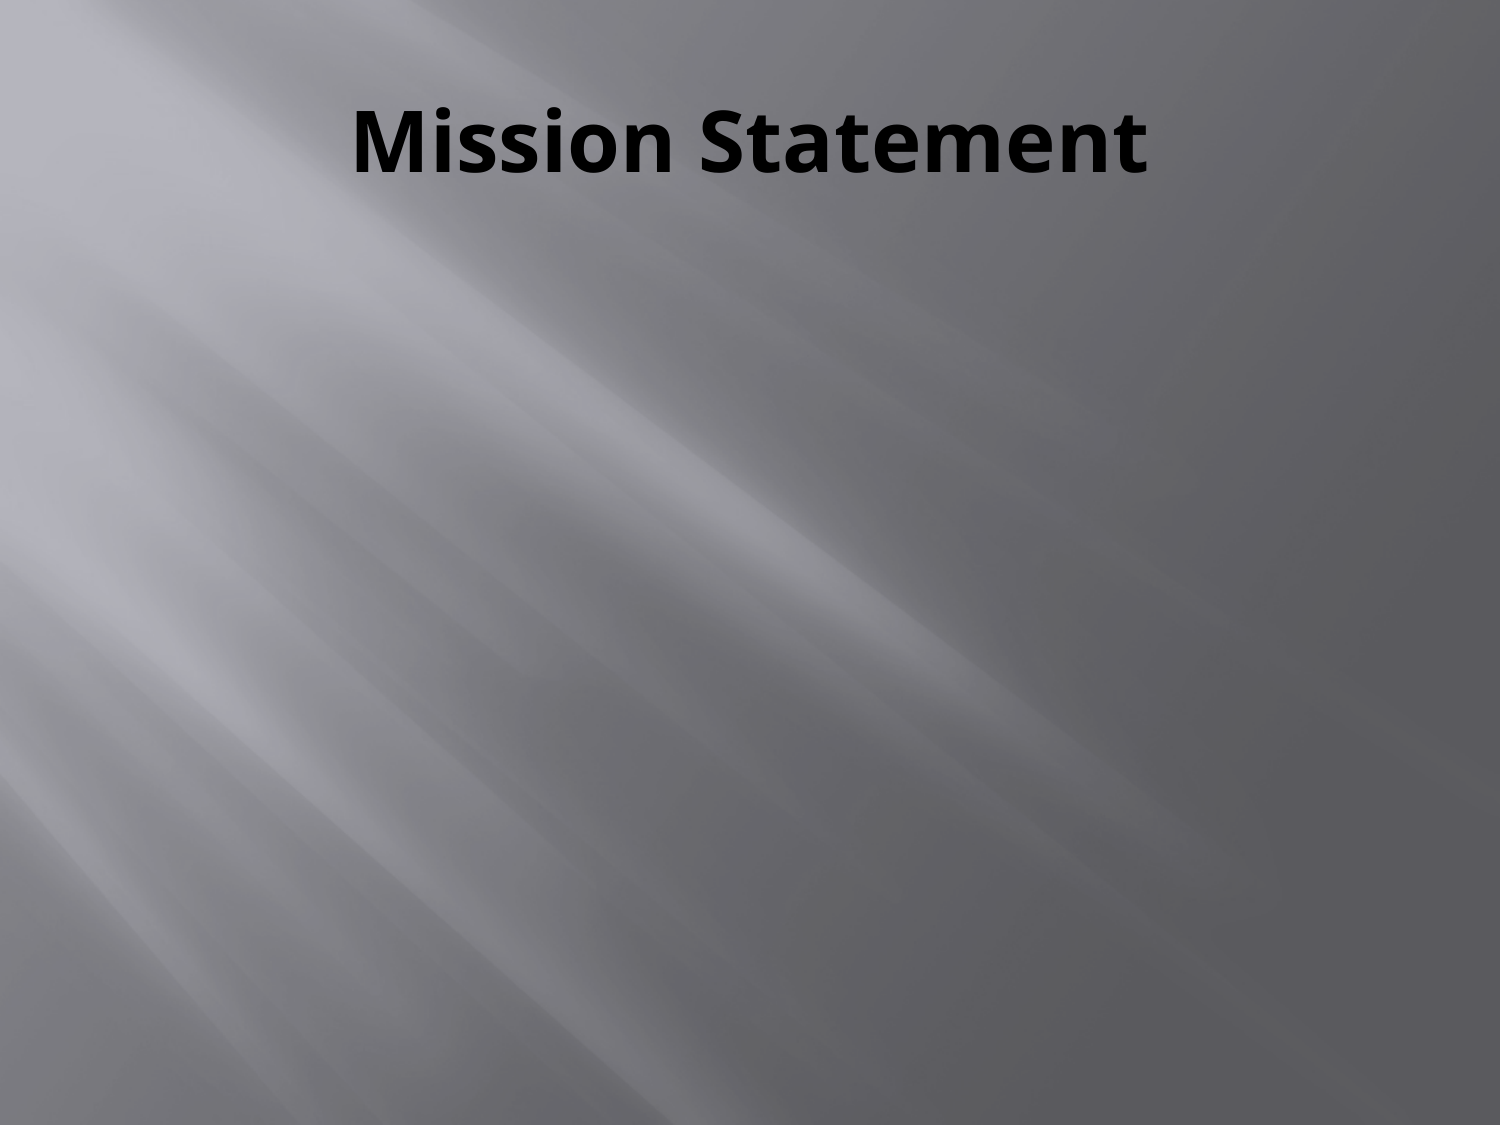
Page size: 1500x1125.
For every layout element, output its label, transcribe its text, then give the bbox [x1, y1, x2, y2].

title Mission Statement [75, 45, 1425, 233]
